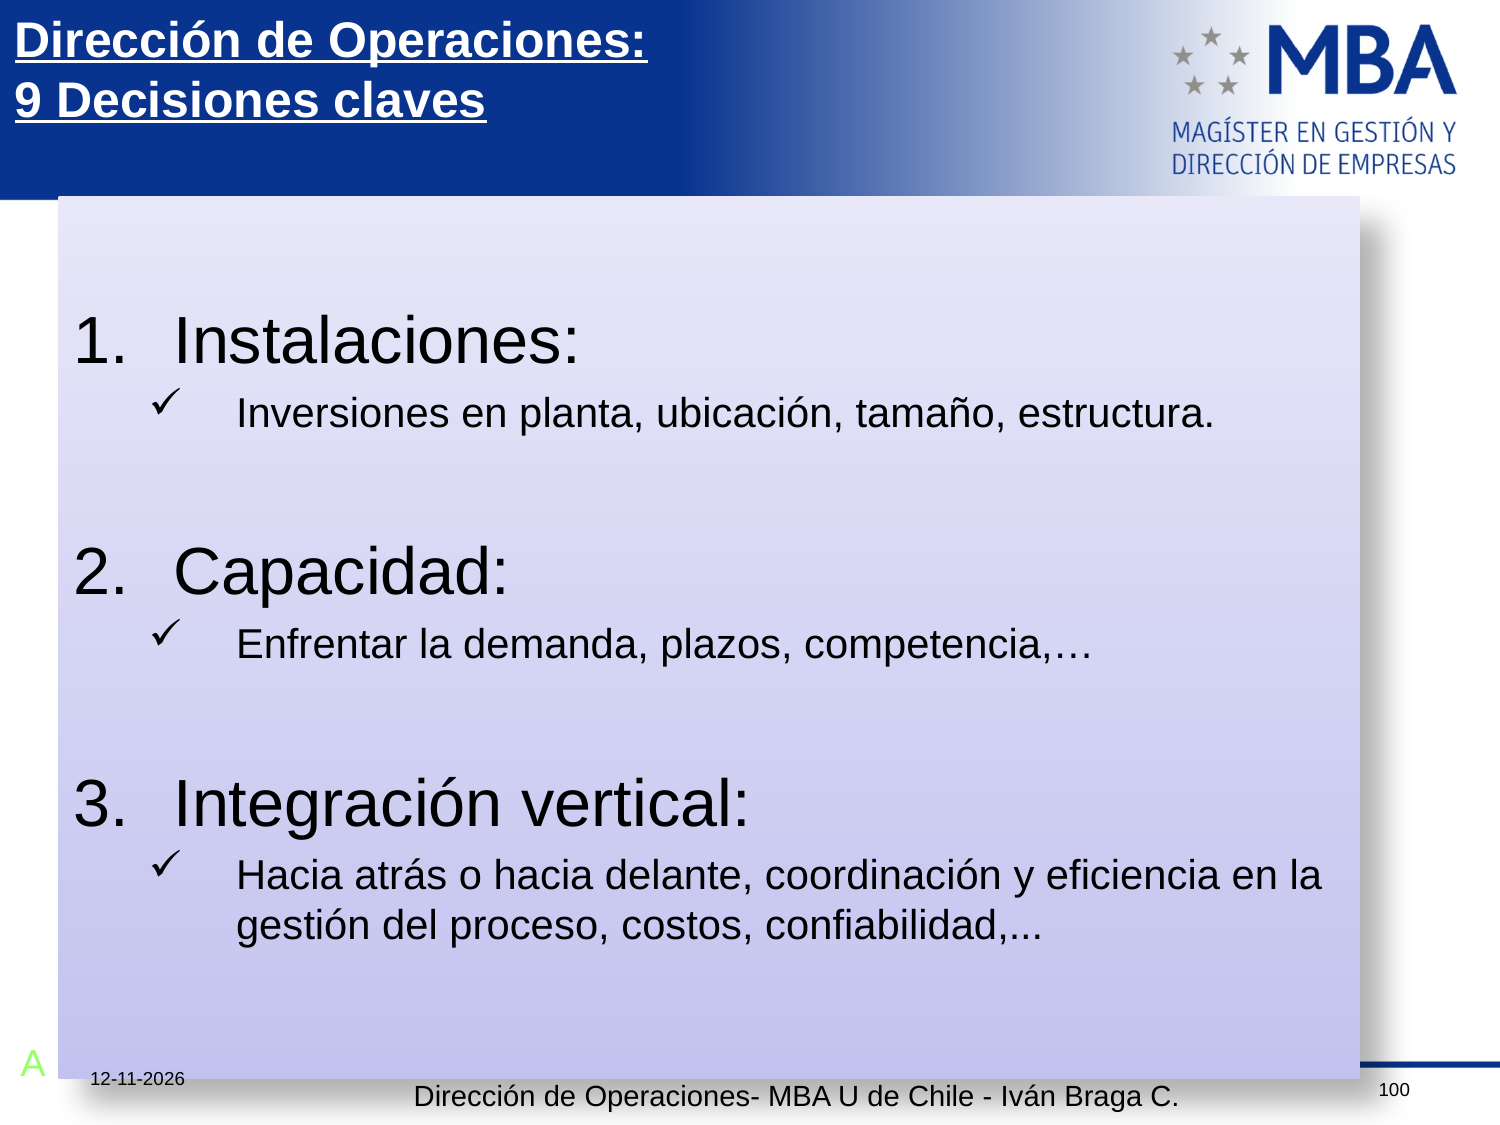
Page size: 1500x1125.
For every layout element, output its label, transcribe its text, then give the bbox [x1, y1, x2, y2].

slide_number 100 [1234, 1070, 1426, 1125]
picture [0, 0, 1500, 1125]
text_box A [5, 1031, 61, 1092]
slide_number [74, 1058, 426, 1103]
text_box Dirección de Operaciones: 9 Decisiones claves [0, 0, 680, 135]
picture [426, 1089, 430, 1103]
picture [1034, 1079, 1234, 1125]
list Instalaciones: Inversiones en planta, ubicación, tamaño, estructura. Capacidad: Enfrentar la demanda, plazos, competencia,… Integración vertical: Hacia atrás o hacia delante, coordinación y eficiencia en la gestión del proceso, costos, confiabilidad,... [58, 196, 1360, 1079]
